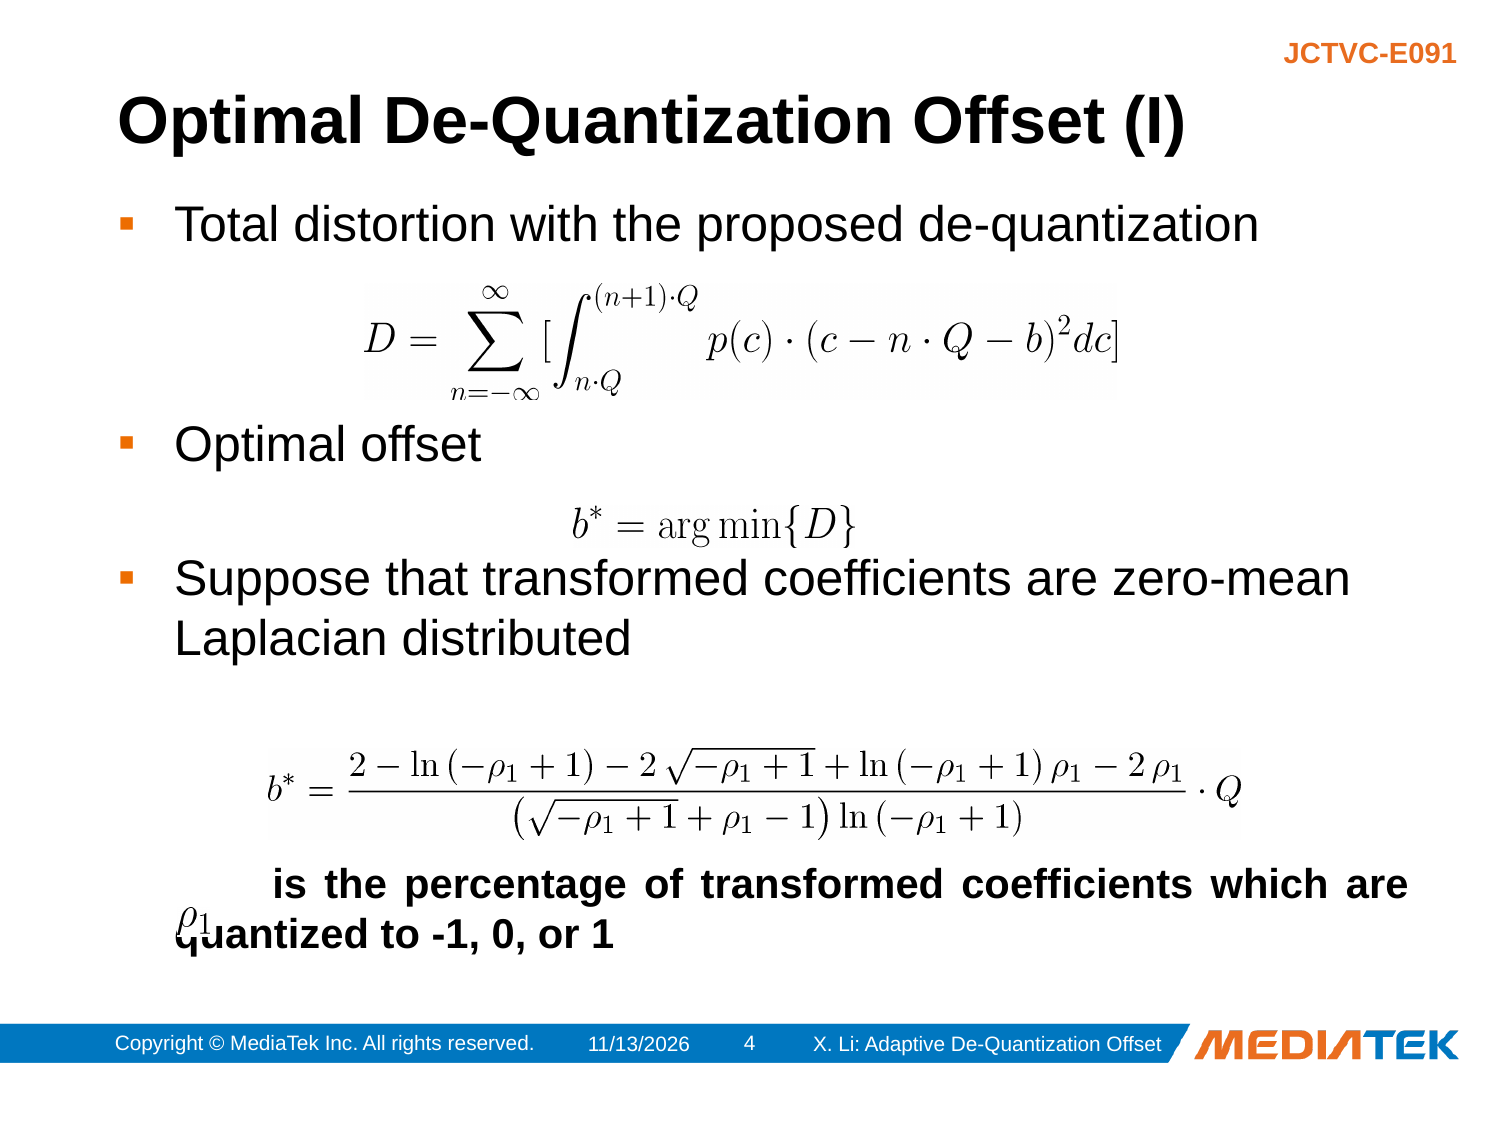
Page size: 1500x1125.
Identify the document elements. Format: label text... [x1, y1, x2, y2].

picture [789, 1023, 1459, 1063]
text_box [175, 905, 212, 938]
list Total distortion with the proposed de-quantization Optimal offset Suppose that transformed coefficients are zero-mean Laplacian distributed is the percentage of transformed coefficients which are quantized to -1, 0, or 1 [102, 184, 1425, 998]
slide_number 3 [711, 1022, 789, 1090]
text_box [572, 503, 856, 551]
title Optimal De-Quantization Offset (I) [101, 62, 1425, 172]
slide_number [573, 1022, 711, 1090]
picture [0, 1023, 99, 1063]
footer Copyright © MediaTek Inc. All rights reserved. [99, 1022, 573, 1090]
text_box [363, 280, 1119, 403]
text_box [266, 745, 1243, 844]
